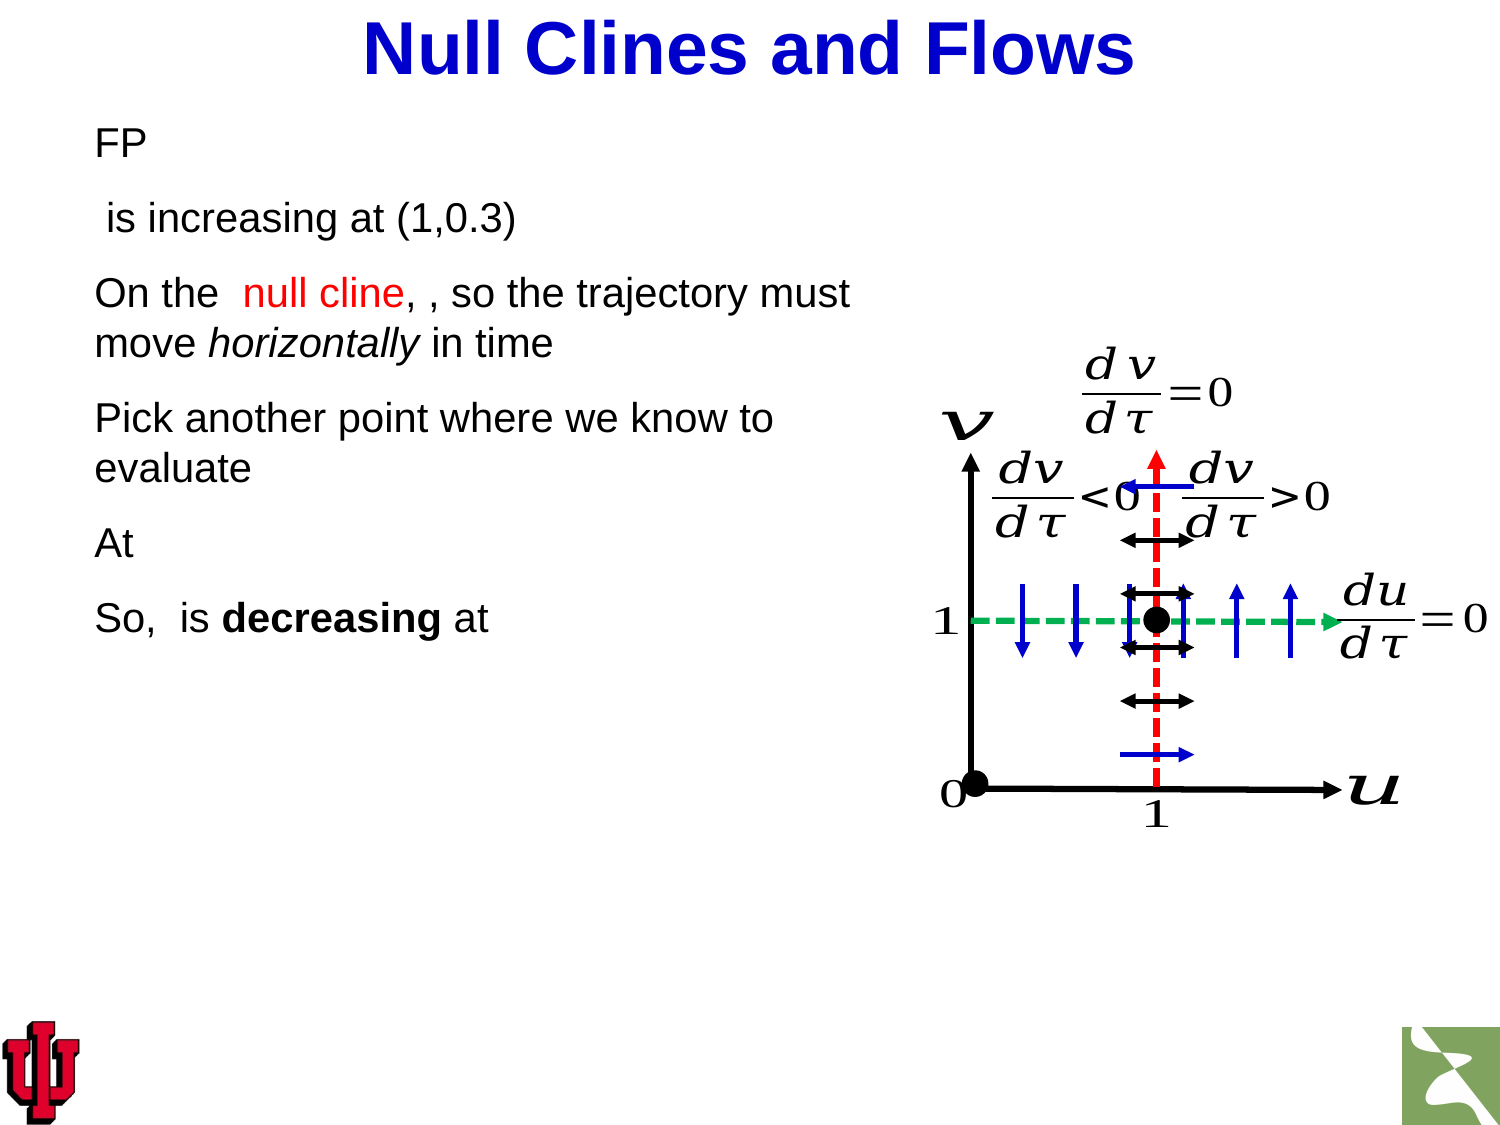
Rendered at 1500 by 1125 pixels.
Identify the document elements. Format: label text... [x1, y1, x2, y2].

picture [1402, 1027, 1500, 1125]
picture [0, 1020, 80, 1125]
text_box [929, 341, 1490, 838]
title Null Clines and Flows [0, 0, 1500, 90]
